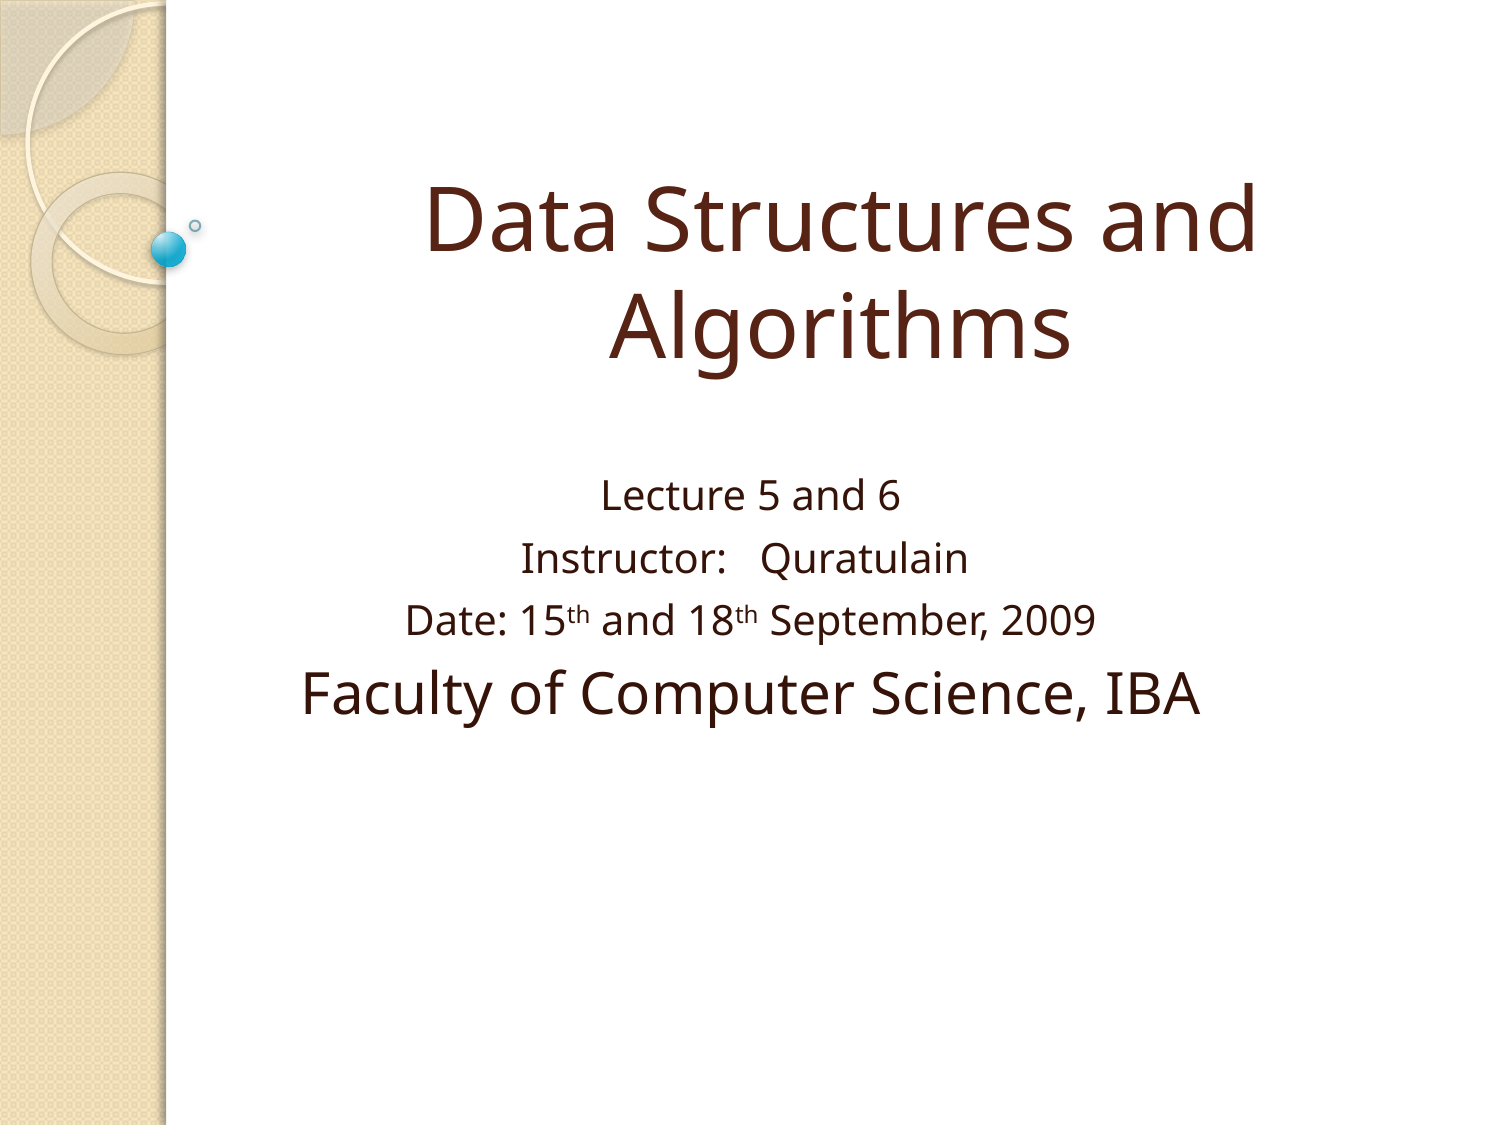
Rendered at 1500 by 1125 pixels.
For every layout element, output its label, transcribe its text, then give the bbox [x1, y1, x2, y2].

title Data Structures and Algorithms [234, 128, 1450, 492]
subtitle Lecture 5 and 6 Instructor: Quratulain Date: 15th and 18th September, 2009 Faculty of Computer Science, IBA [246, 468, 1251, 856]
